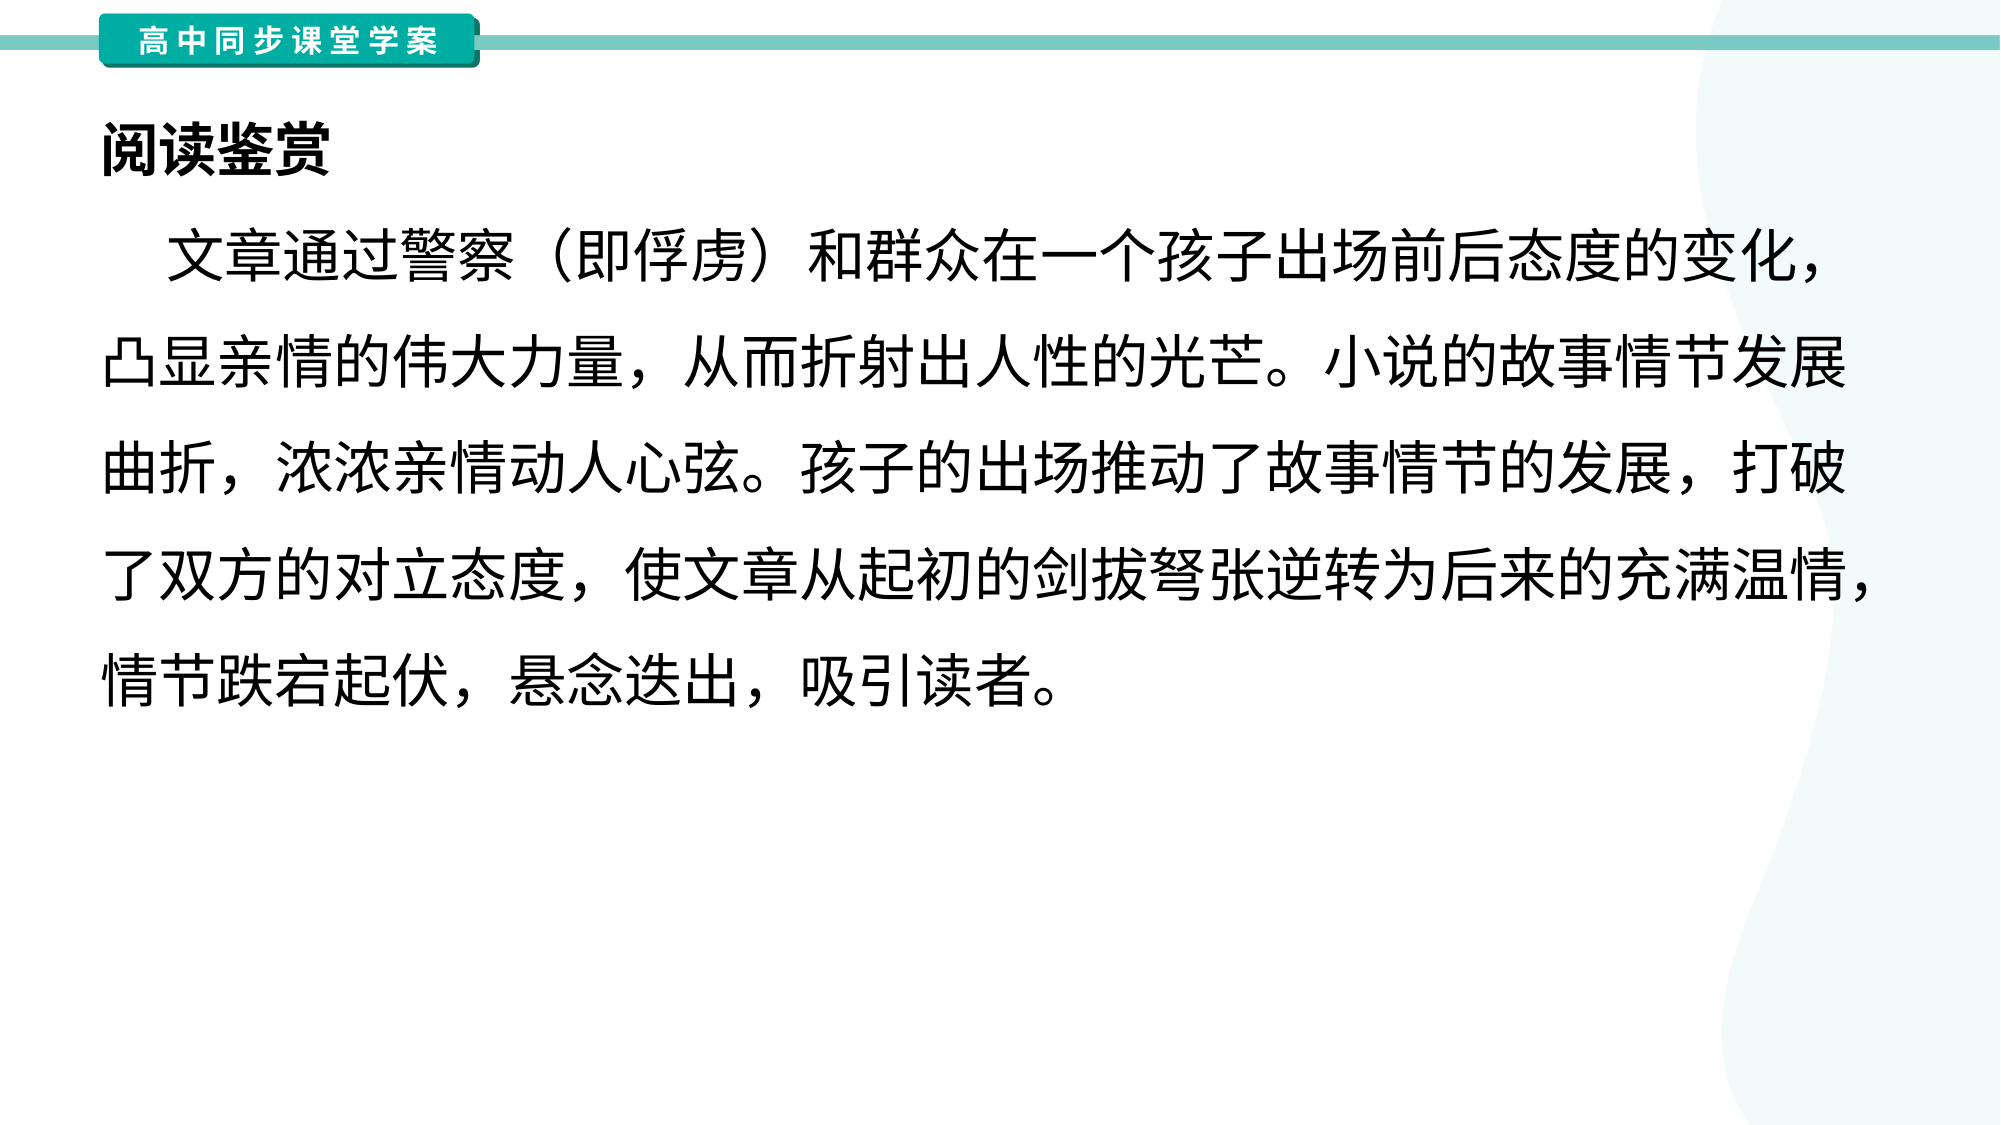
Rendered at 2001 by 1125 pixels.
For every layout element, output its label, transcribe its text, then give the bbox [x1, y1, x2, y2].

picture [0, 0, 2000, 1125]
text_box 阅读鉴赏 文章通过警察（即俘虏）和群众在一个孩子出场前后态度的变化， 凸显亲情的伟大力量，从而折射出人性的光芒。小说的故事情节发展 曲折，浓浓亲情动人心弦。孩子的出场推动了故事情节的发展，打破 了双方的对立态度，使文章从起初的剑拔弩张逆转为后来的充满温情， 情节跌宕起伏，悬念迭出，吸引读者。 [100, 76, 1899, 715]
